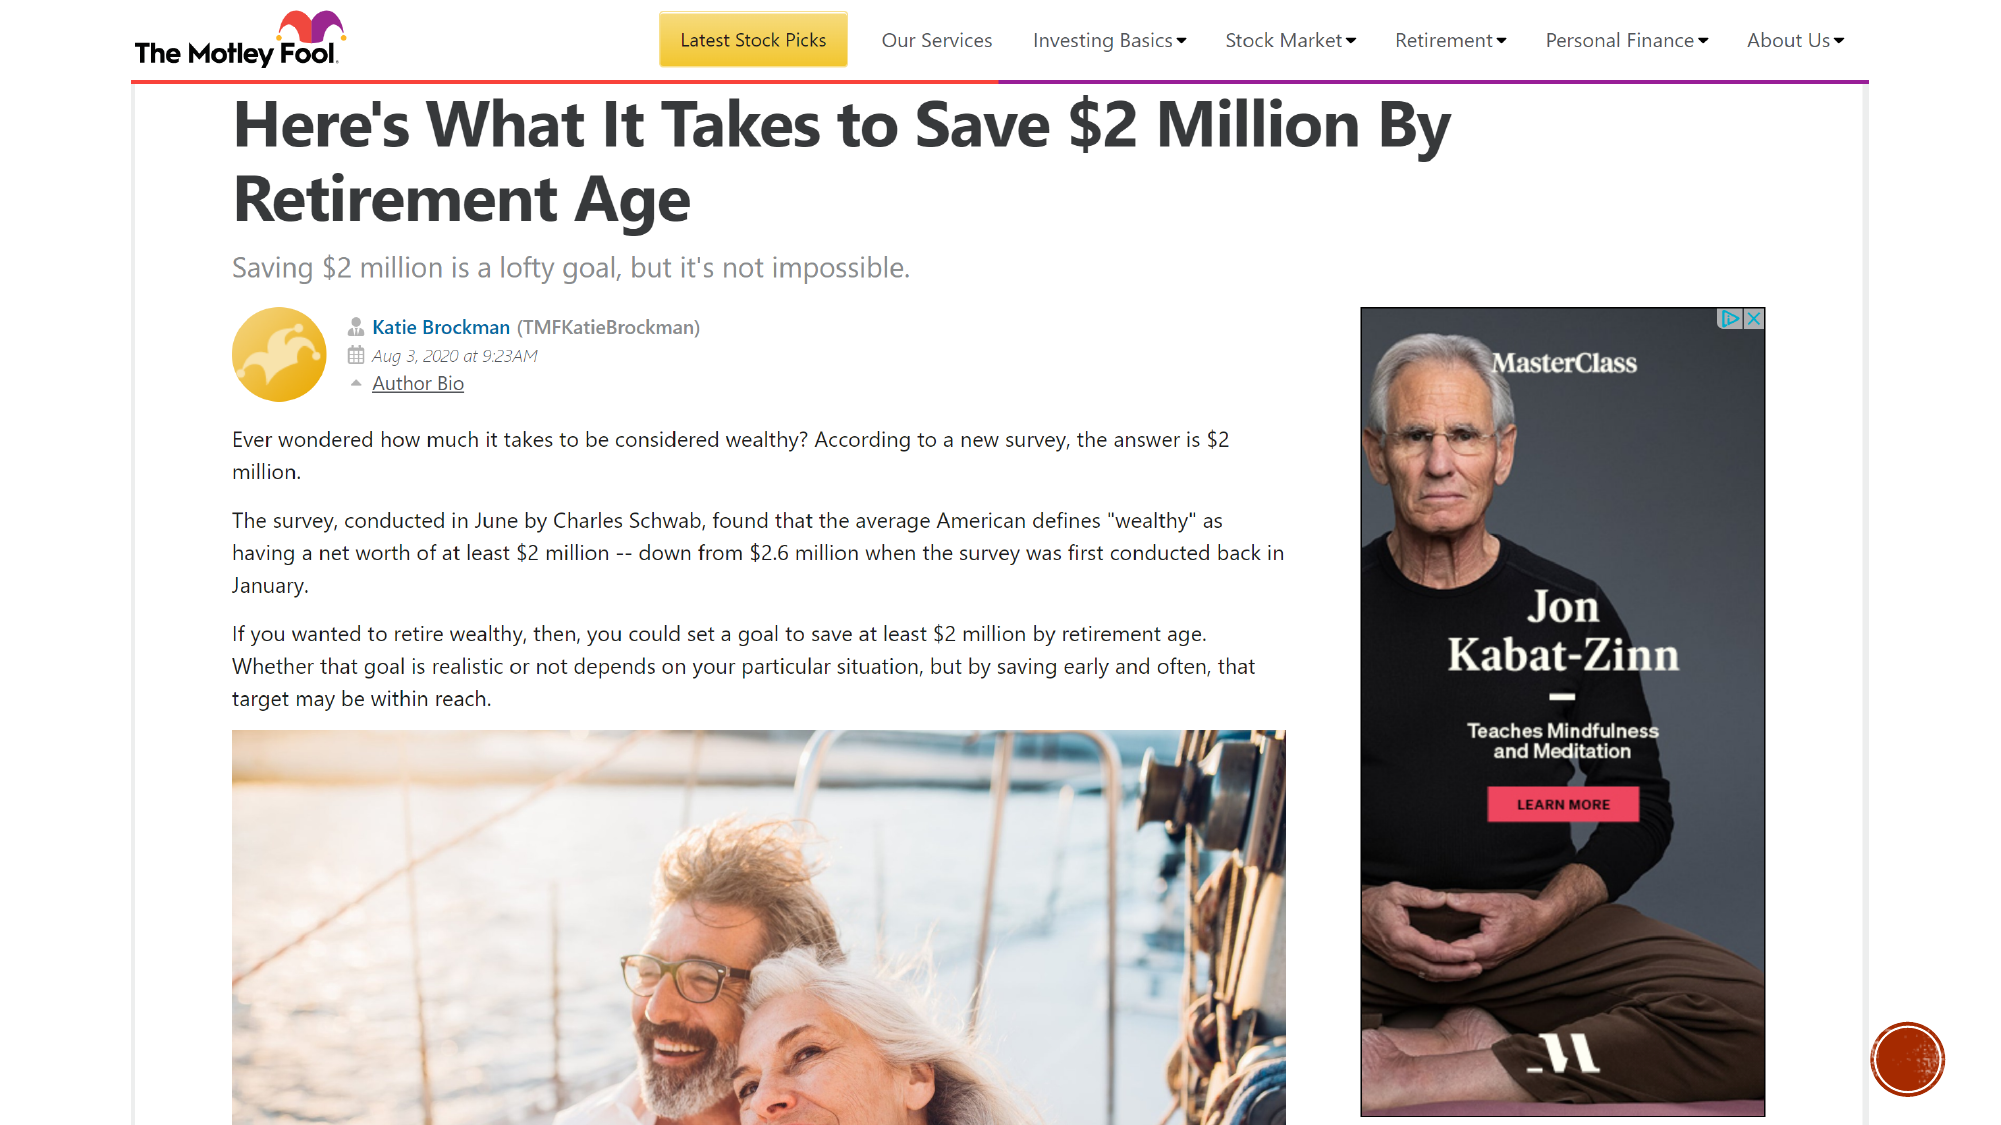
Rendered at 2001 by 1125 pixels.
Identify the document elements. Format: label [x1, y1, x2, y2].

picture [131, 0, 1869, 1125]
